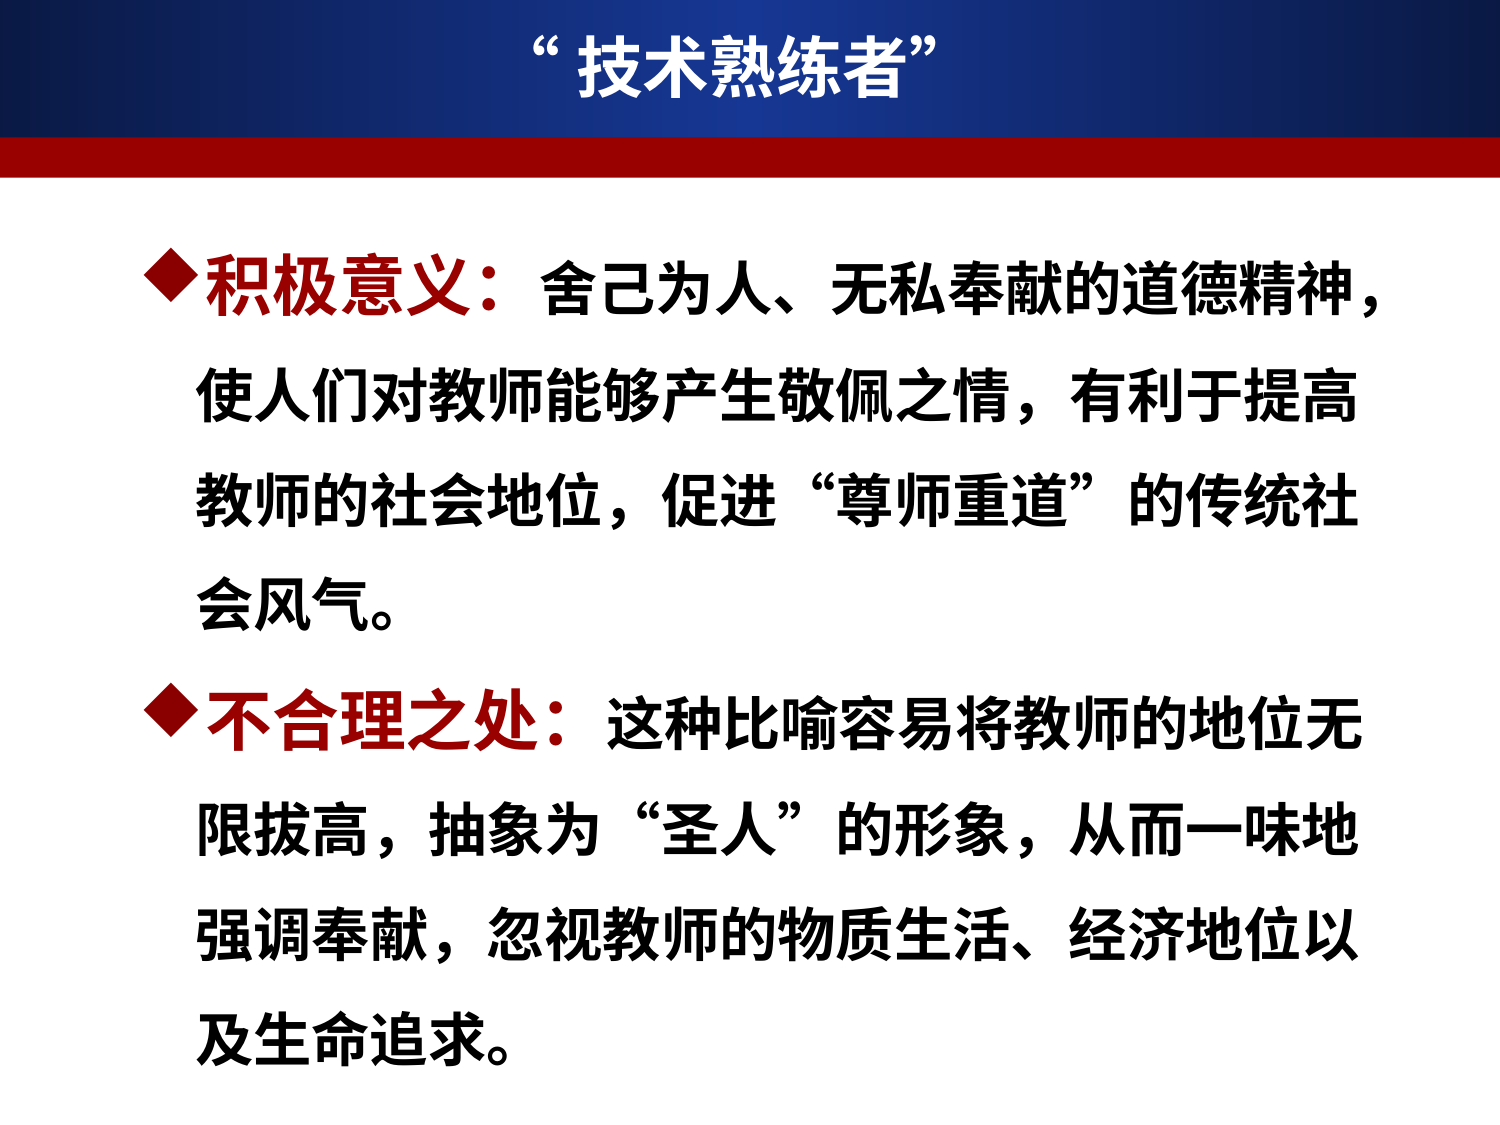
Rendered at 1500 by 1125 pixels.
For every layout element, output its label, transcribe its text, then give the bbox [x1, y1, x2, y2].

title “技术熟练者” [41, 19, 1429, 112]
list 积极意义：舍己为人、无私奉献的道德精神，使人们对教师能够产生敬佩之情，有利于提高教师的社会地位，促进“尊师重道”的传统社会风气。 不合理之处：这种比喻容易将教师的地位无限拔高，抽象为“圣人”的形象，从而一味地强调奉献，忽视教师的物质生活、经济地位以及生命追求。 [123, 196, 1412, 1059]
